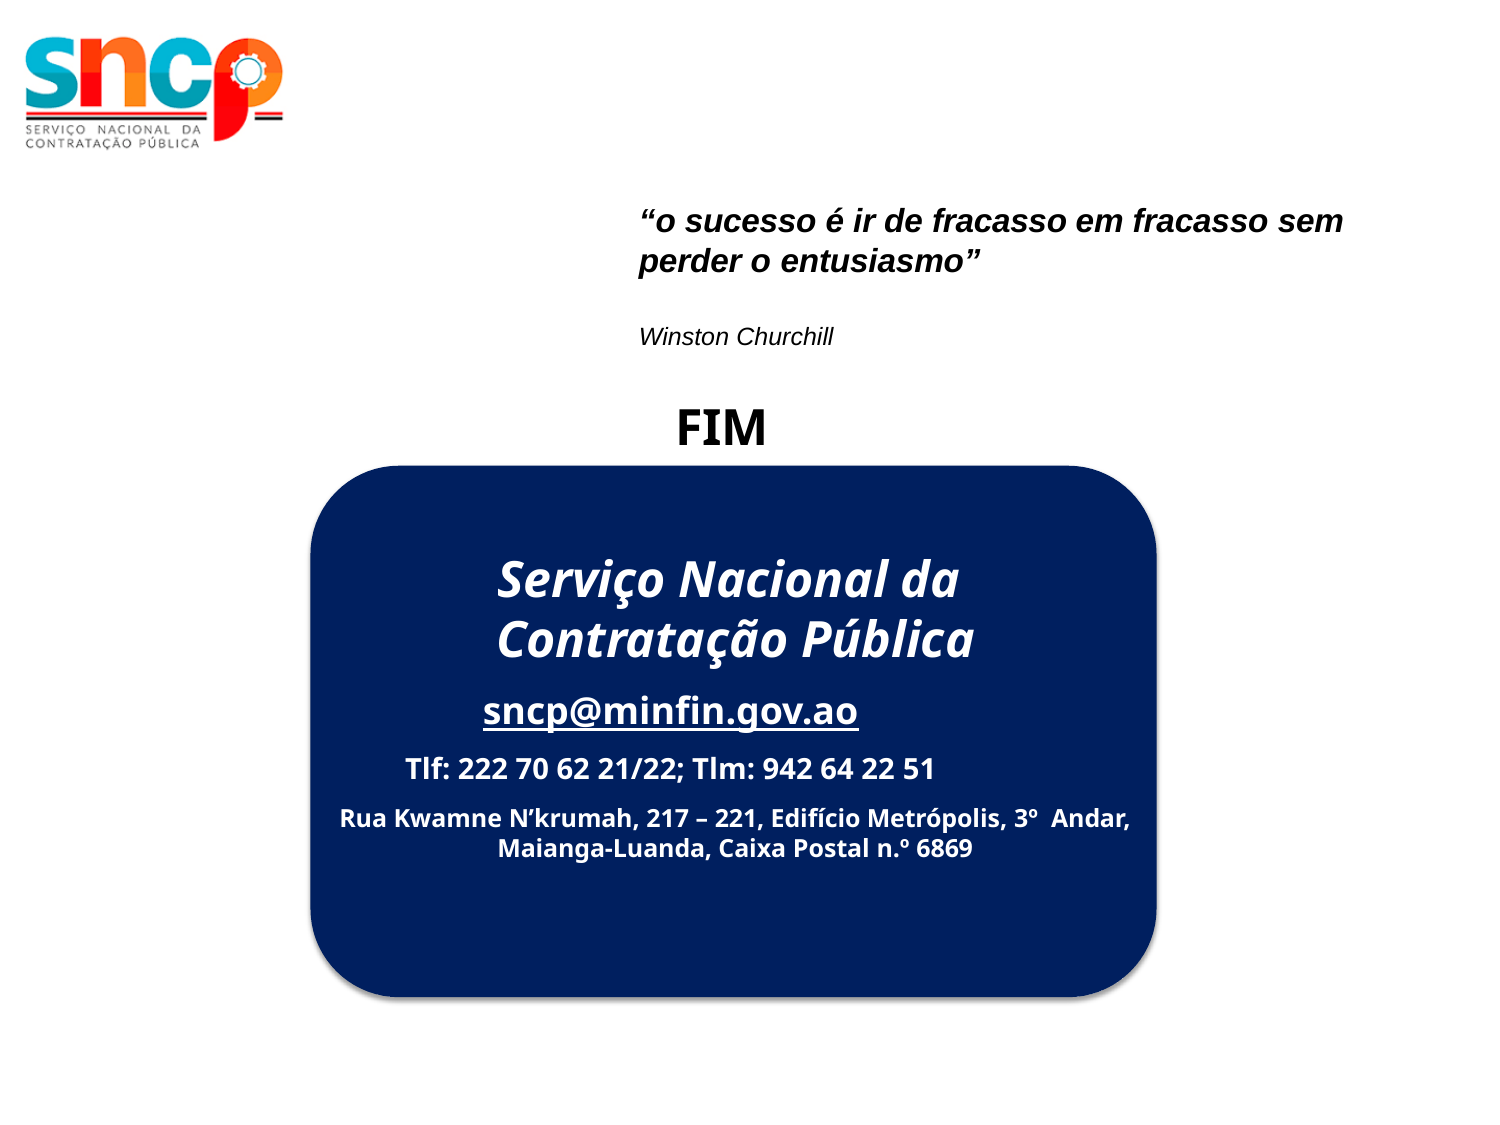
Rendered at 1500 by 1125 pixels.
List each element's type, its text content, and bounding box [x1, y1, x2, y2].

picture [2, 0, 301, 185]
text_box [303, 462, 1164, 1008]
text_box “o sucesso é ir de fracasso em fracasso sem perder o entusiasmo” Winston Churchill [636, 196, 1355, 351]
text_box FIM [672, 393, 785, 456]
